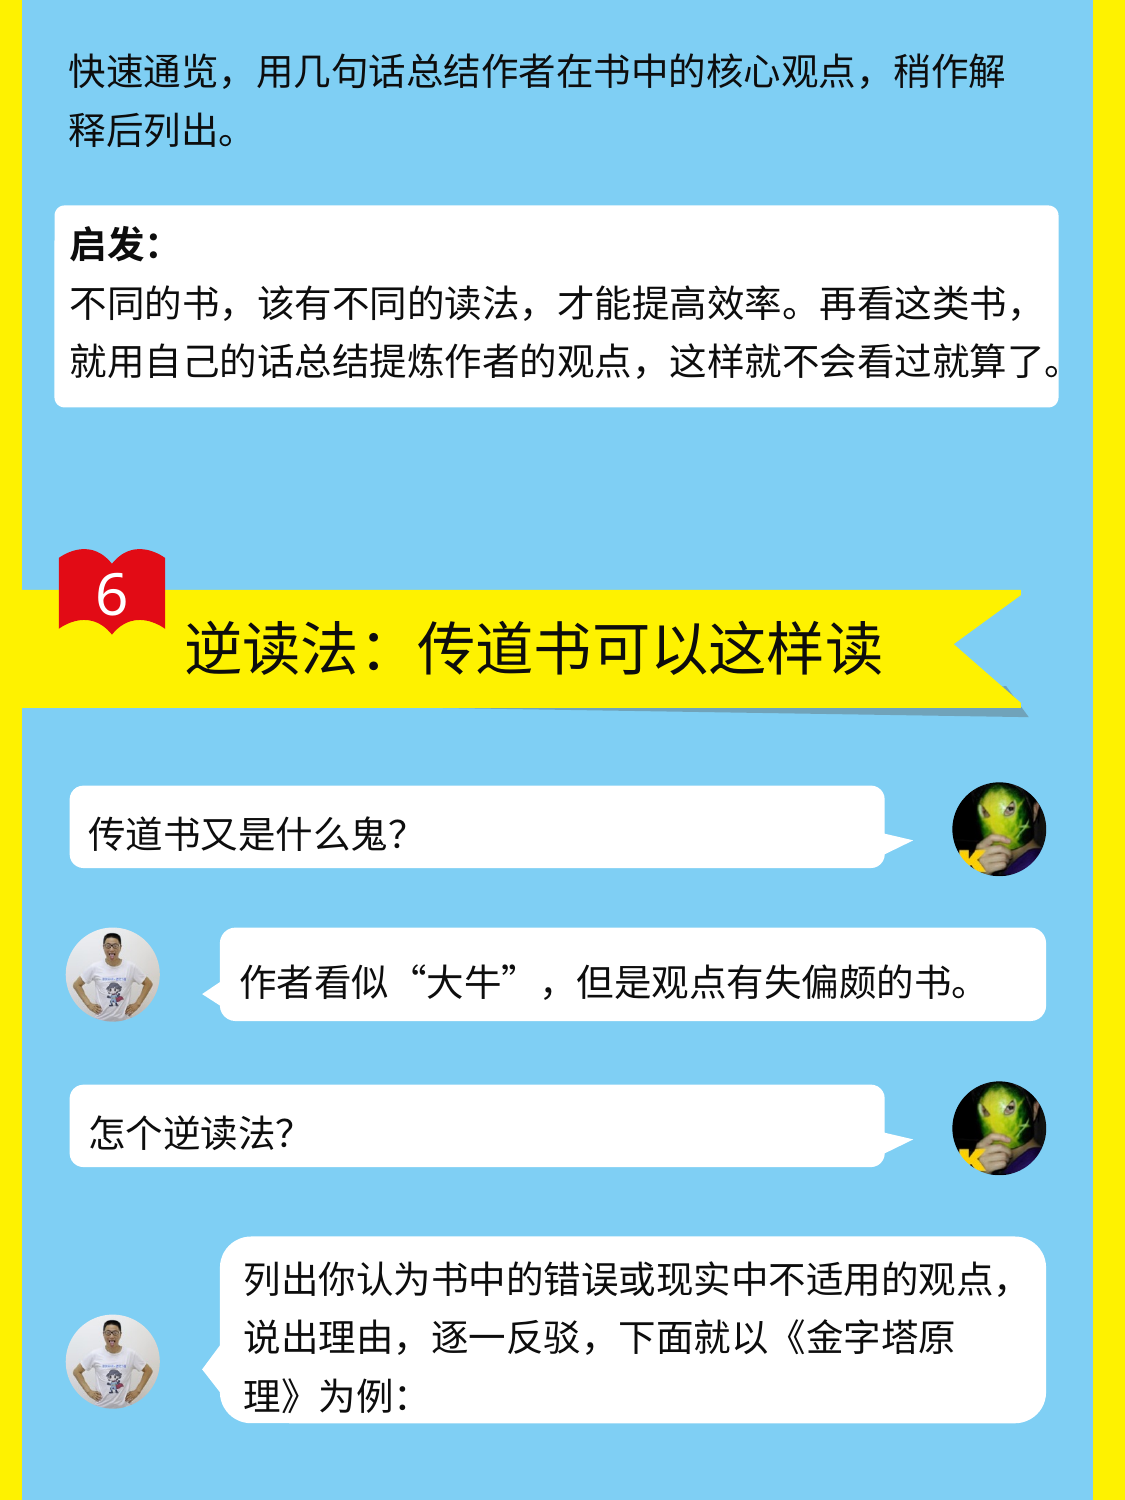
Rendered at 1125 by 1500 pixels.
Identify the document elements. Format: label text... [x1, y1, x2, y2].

picture [65, 1314, 161, 1409]
text_box 启发： 不同的书，该有不同的读法，才能提高效率。再看这类书，就用自己的话总结提炼作者的观点，这样就不会看过就算了。 [55, 200, 1093, 391]
picture [952, 782, 1047, 877]
picture [65, 927, 161, 1022]
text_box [58, 548, 166, 635]
picture [952, 1081, 1047, 1176]
text_box 快速通览，用几句话总结作者在书中的核心观点，稍作解释后列出。 [54, 27, 1059, 160]
text_box 怎个逆读法？ [67, 1082, 916, 1170]
text_box [52, 208, 1061, 410]
text_box 列出你认为书中的错误或现实中不适用的观点，说出理由，逐一反驳，下面就以《金字塔原理》为例： [200, 1234, 1049, 1426]
text_box 作者看似“大牛”，但是观点有失偏颇的书。 [200, 925, 1049, 1024]
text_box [0, 589, 1030, 718]
text_box 传道书又是什么鬼？ [67, 783, 916, 871]
